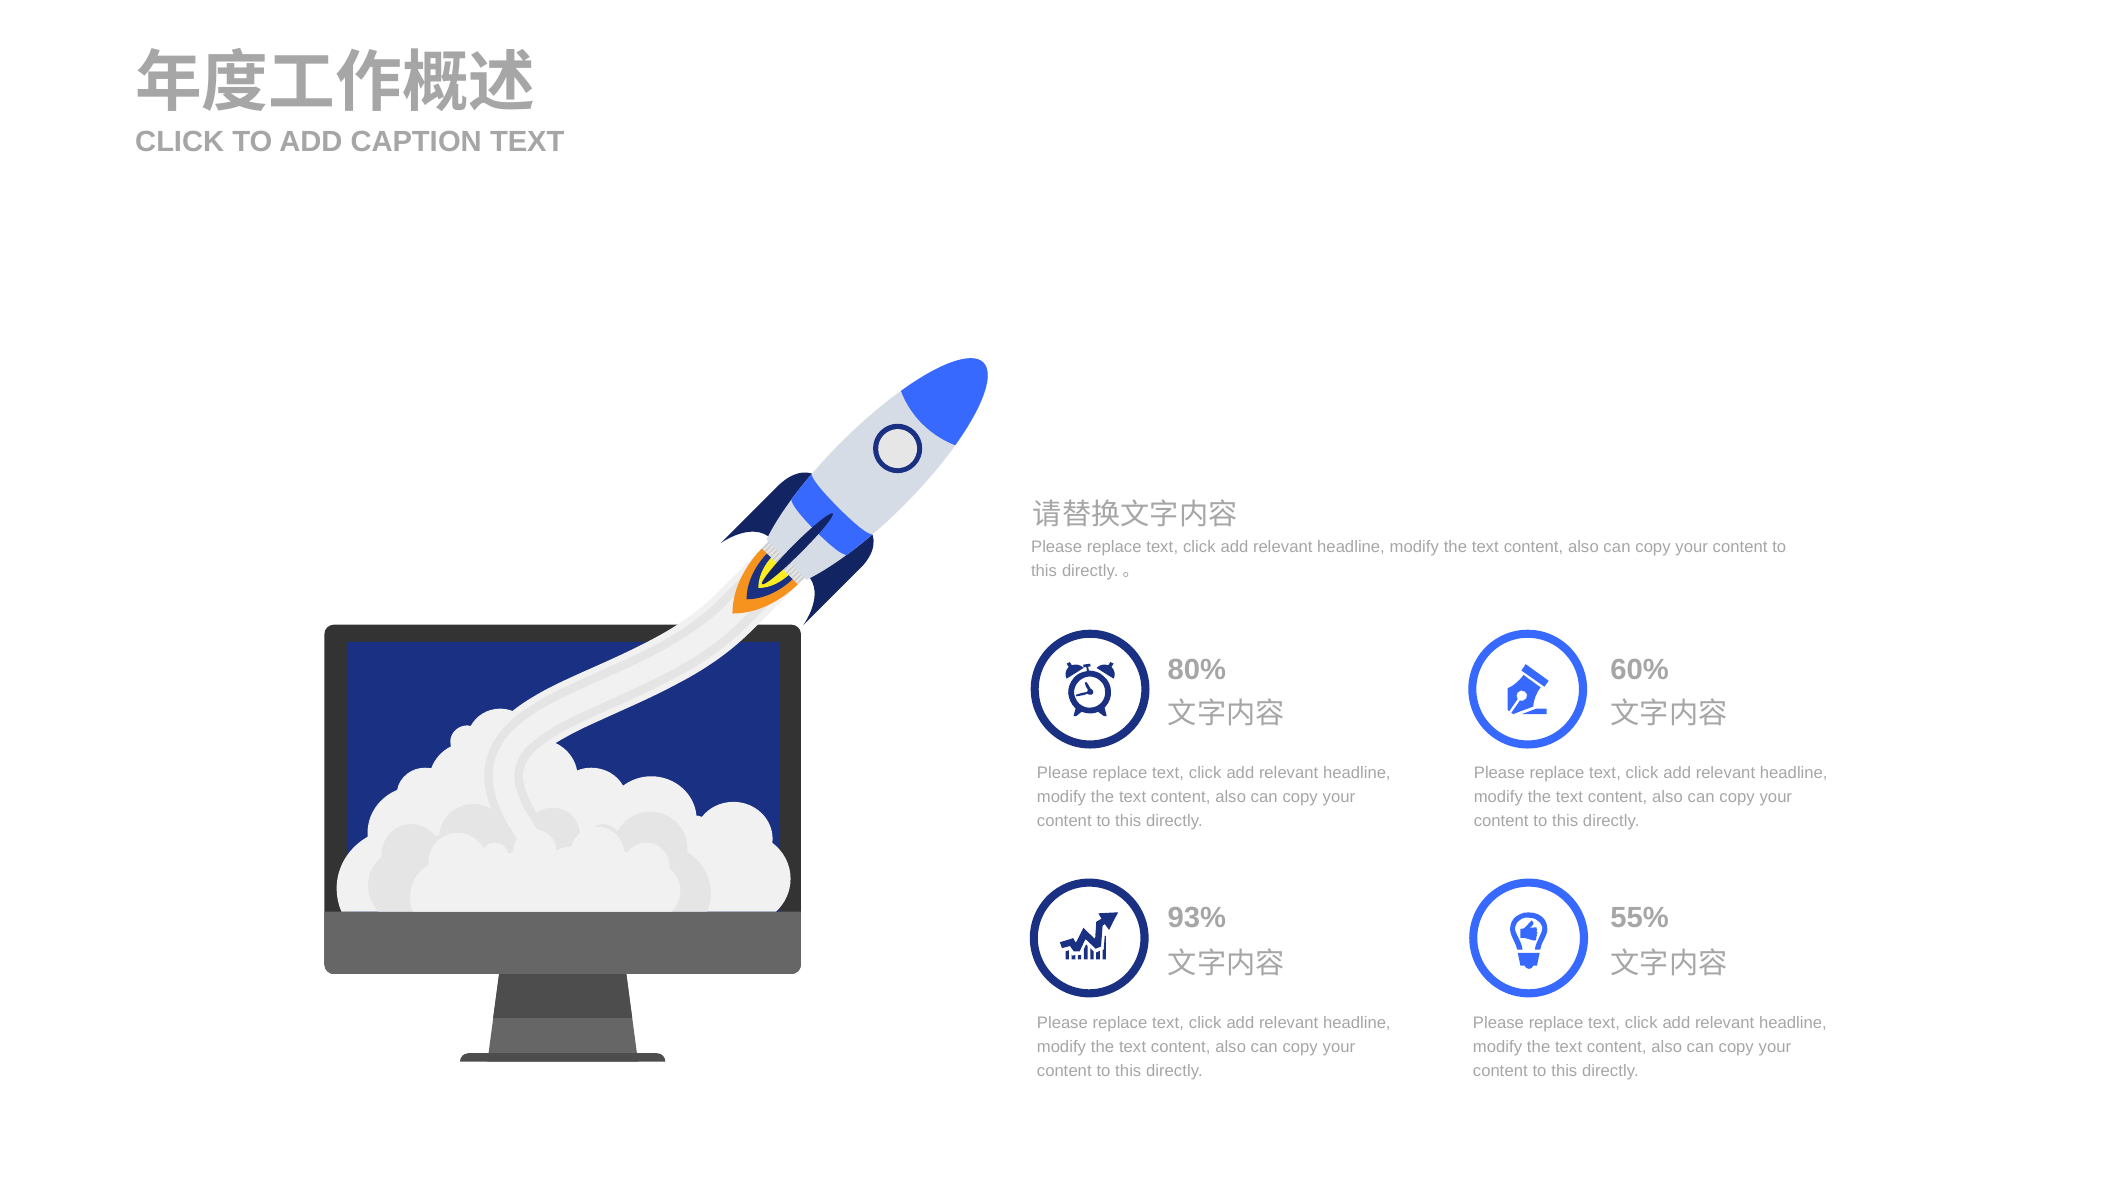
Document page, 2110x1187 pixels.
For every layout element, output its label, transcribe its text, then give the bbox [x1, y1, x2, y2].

text_box [1102, 935, 1106, 960]
text_box 文字内容 [1595, 930, 1743, 988]
text_box [1507, 664, 1549, 715]
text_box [324, 345, 1001, 1062]
text_box 55% [1595, 883, 1684, 941]
text_box [1029, 628, 1151, 750]
text_box [1028, 877, 1150, 999]
text_box 93% [1152, 883, 1242, 941]
text_box [1065, 950, 1069, 960]
text_box CLICK TO ADD CAPTION TEXT [135, 122, 596, 158]
text_box [1096, 950, 1100, 960]
text_box Please replace text, click add relevant headline, modify the text content, also can copy your content to this directly. [1022, 750, 1416, 837]
text_box Please replace text, click add relevant headline, modify the text content, also can copy your content to this directly. [1459, 750, 1853, 837]
text_box 请替换文字内容 [1018, 481, 1253, 524]
text_box 60% [1595, 636, 1684, 693]
text_box Please replace text, click add relevant headline, modify the text content, also can copy your content to this directly. [1458, 1000, 1852, 1087]
text_box 文字内容 [1153, 930, 1300, 988]
text_box Please replace text, click add relevant headline, modify the text content, also can copy your content to this directly. [1022, 1000, 1416, 1087]
text_box [1517, 952, 1540, 969]
text_box Please replace text, click add relevant headline, modify the text content, also can copy your content to this directly.。 [1016, 524, 1825, 588]
text_box [1065, 662, 1111, 717]
text_box 年度工作概述 [135, 38, 596, 119]
text_box [1467, 628, 1589, 750]
text_box 80% [1152, 636, 1242, 693]
text_box [1510, 912, 1548, 950]
text_box [1059, 912, 1119, 952]
text_box [1083, 944, 1088, 960]
text_box [1090, 948, 1094, 960]
text_box 文字内容 [1153, 680, 1300, 737]
text_box 文字内容 [1595, 680, 1743, 737]
text_box [1096, 662, 1115, 679]
